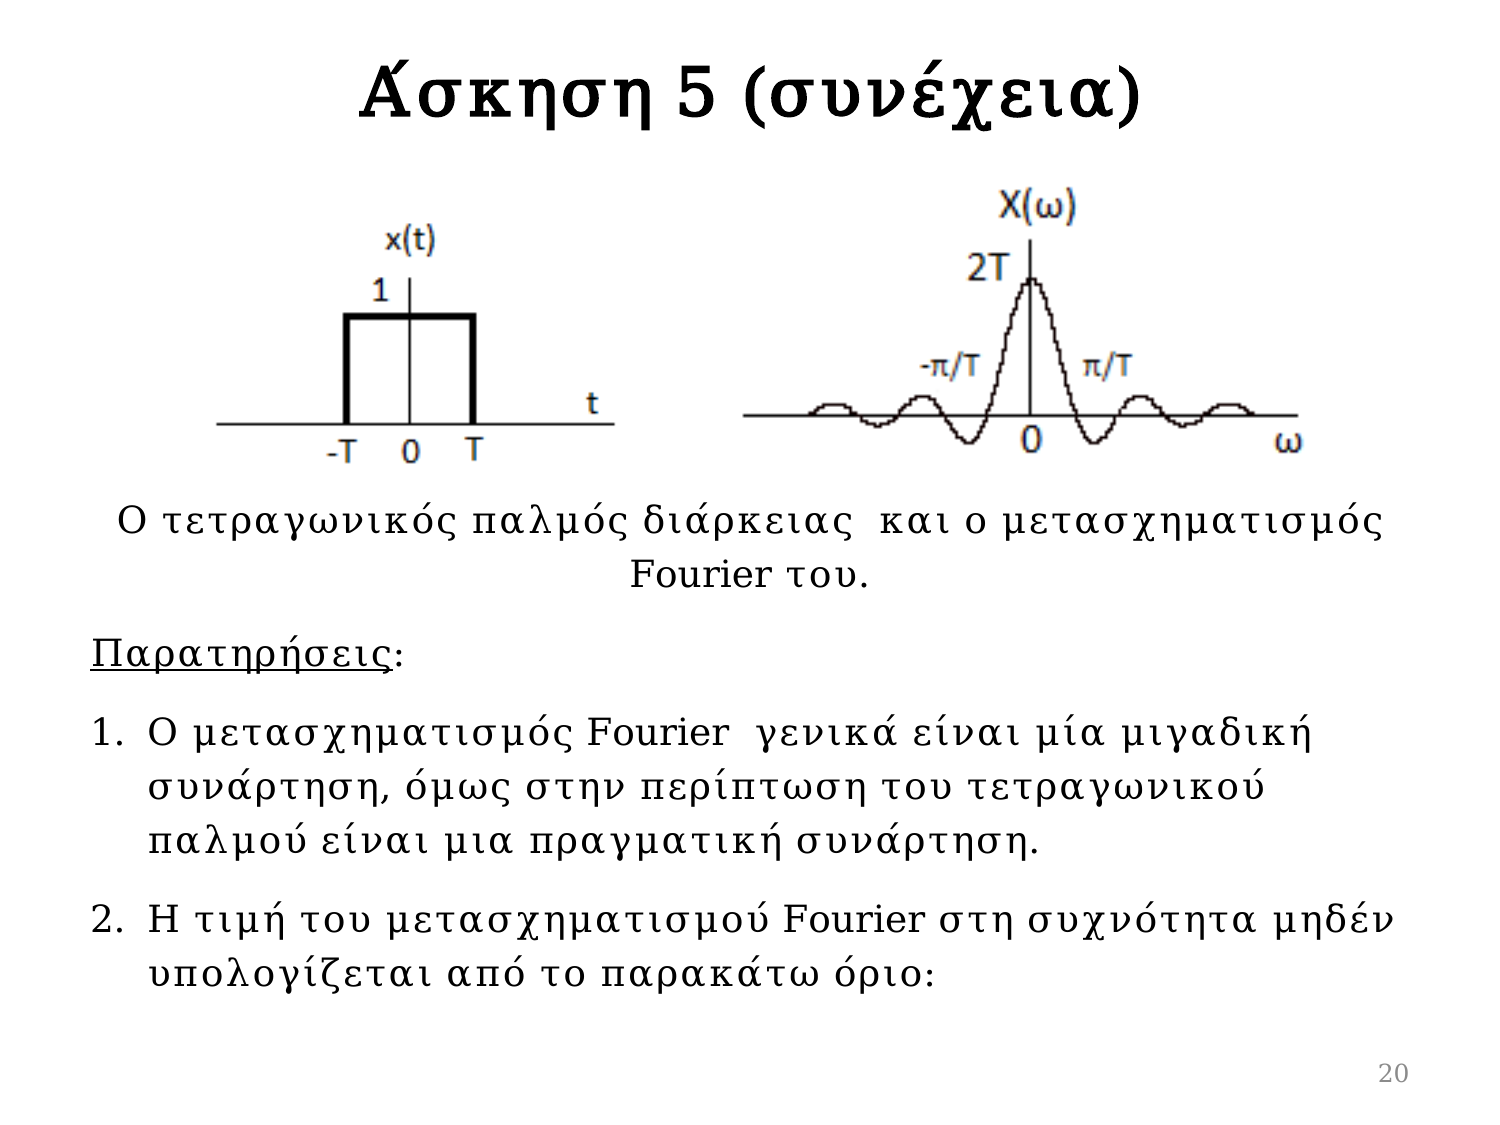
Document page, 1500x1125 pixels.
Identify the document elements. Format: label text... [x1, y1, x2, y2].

slide_number 20 [1222, 1042, 1425, 1103]
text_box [714, 172, 1337, 478]
title Άσκηση 5 (συνέχεια) [75, 19, 1425, 159]
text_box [181, 207, 642, 481]
